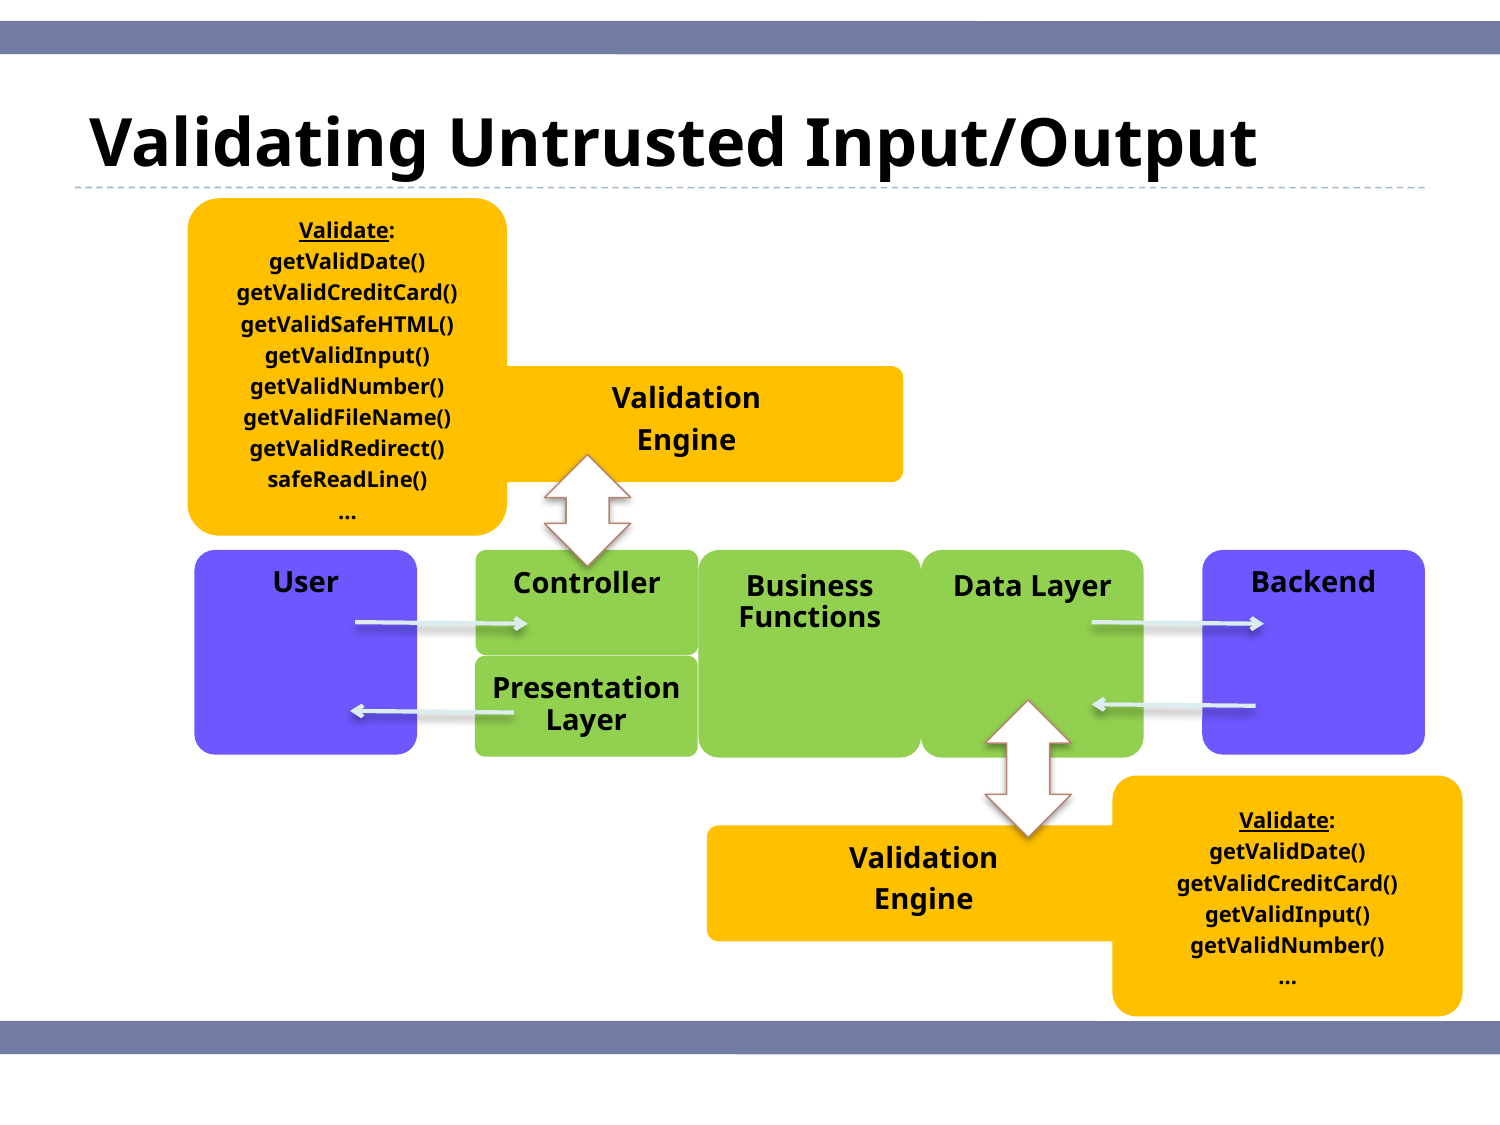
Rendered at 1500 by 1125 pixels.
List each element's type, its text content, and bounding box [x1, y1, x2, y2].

text_box User [194, 559, 418, 755]
text_box Backend [1202, 549, 1425, 755]
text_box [187, 196, 508, 547]
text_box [706, 824, 1141, 942]
text_box [543, 496, 632, 549]
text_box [474, 655, 698, 757]
text_box [984, 771, 1073, 824]
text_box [469, 365, 904, 483]
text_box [920, 549, 1144, 758]
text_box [1112, 774, 1463, 1025]
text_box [475, 549, 698, 655]
title Validating Untrusted Input/Output [75, 37, 1425, 188]
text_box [698, 549, 920, 758]
